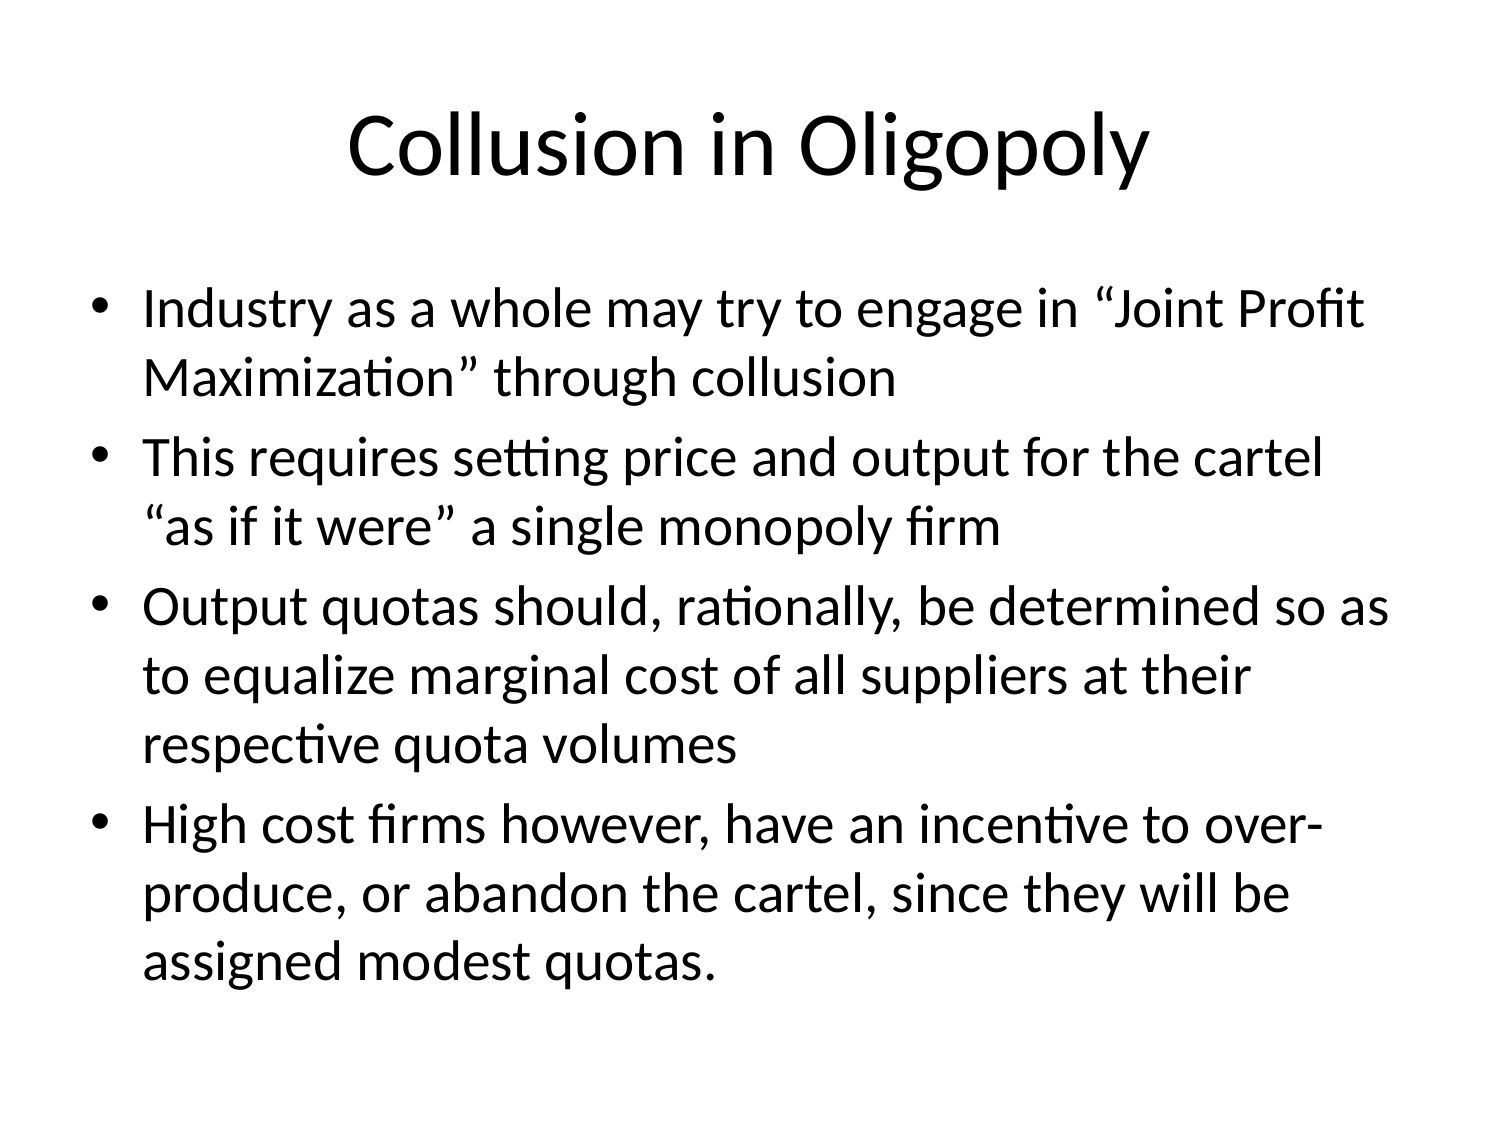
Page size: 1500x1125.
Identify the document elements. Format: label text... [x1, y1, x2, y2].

title Collusion in Oligopoly [75, 45, 1425, 233]
list Industry as a whole may try to engage in “Joint Profit Maximization” through collusion This requires setting price and output for the cartel “as if it were” a single monopoly firm Output quotas should, rationally, be determined so as to equalize marginal cost of all suppliers at their respective quota volumes High cost firms however, have an incentive to over-produce, or abandon the cartel, since they will be assigned modest quotas. [75, 262, 1425, 1005]
